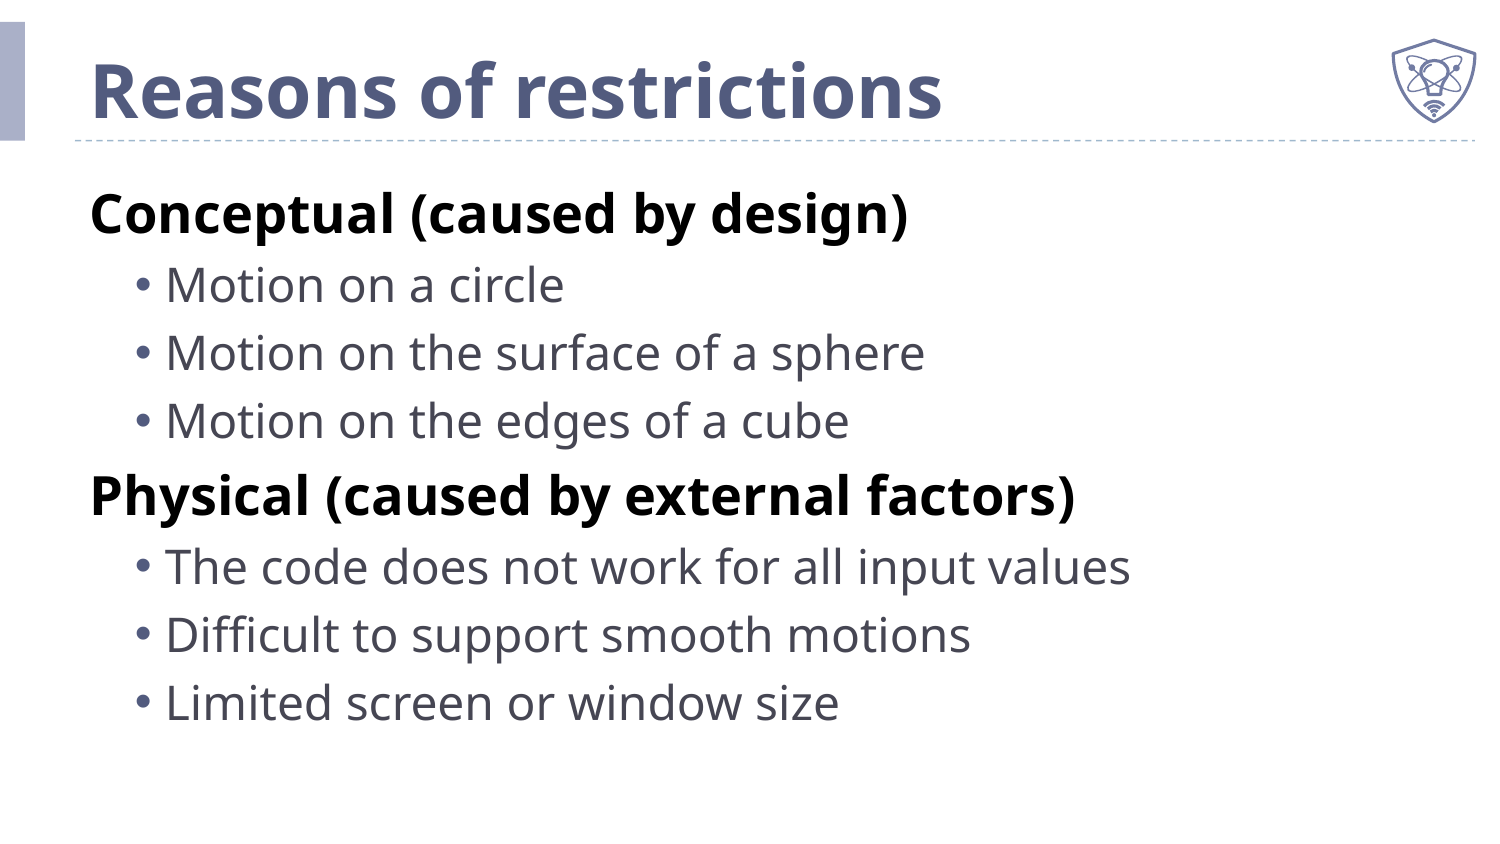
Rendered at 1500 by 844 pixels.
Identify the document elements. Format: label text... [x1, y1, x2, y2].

title Reasons of restrictions [75, 18, 1475, 141]
list Conceptual (caused by design) Motion on a circle Motion on the surface of a sphere Motion on the edges of a cube Physical (caused by external factors) The code does not work for all input values Difficult to support smooth motions Limited screen or window size [75, 171, 1475, 835]
